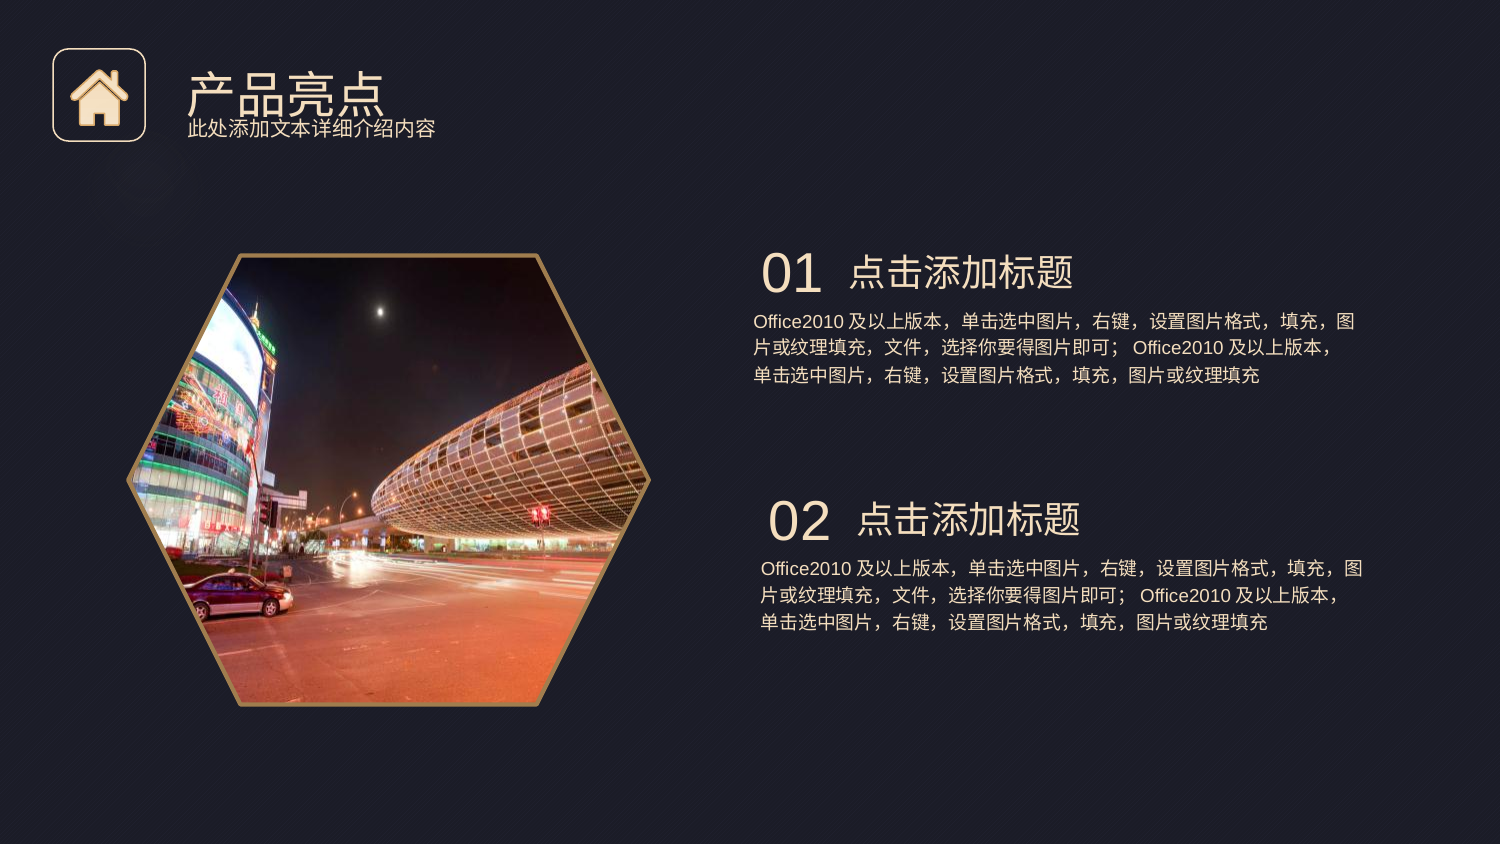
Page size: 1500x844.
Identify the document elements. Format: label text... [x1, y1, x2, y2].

text_box 此处添加文本详细介绍内容 [172, 103, 457, 146]
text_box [745, 462, 1380, 640]
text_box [52, 48, 146, 142]
text_box 产品亮点 [171, 43, 404, 131]
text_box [738, 215, 1372, 393]
text_box [126, 253, 651, 707]
